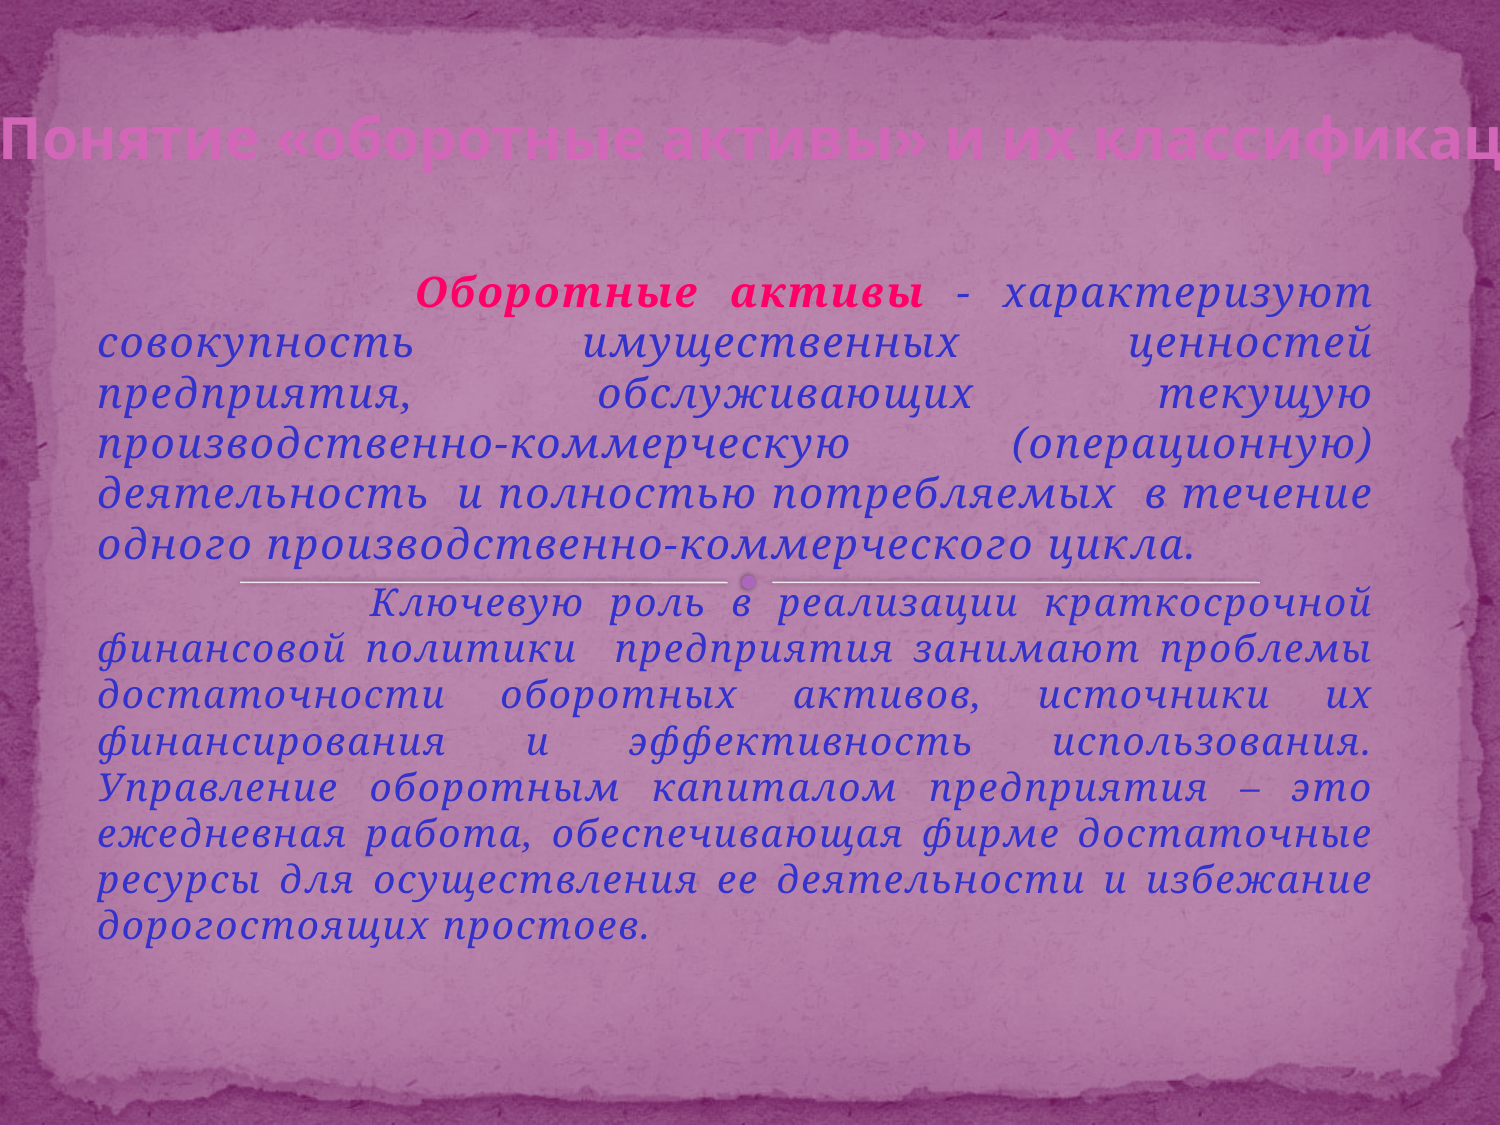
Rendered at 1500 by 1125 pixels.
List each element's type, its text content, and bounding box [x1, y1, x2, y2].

text_box 1.Понятие «оборотные активы» и их классификация [0, 93, 1500, 179]
subtitle Оборотные активы - характеризуют совокупность имущественных ценностей предприятия, обслуживающих текущую производственно-коммерческую (операционную) деятельность и полностью потребляемых в течение одного производственно-коммерческого цикла. Ключевую роль в реализации краткосрочной финансовой политики предприятия занимают проблемы достаточности оборотных активов, источники их финансирования и эффективность использования. Управление оборотным капиталом предприятия – это ежедневная работа, обеспечивающая фирме достаточные ресурсы для осуществления ее деятельности и избежание дорогостоящих простоев. [81, 257, 1390, 1067]
